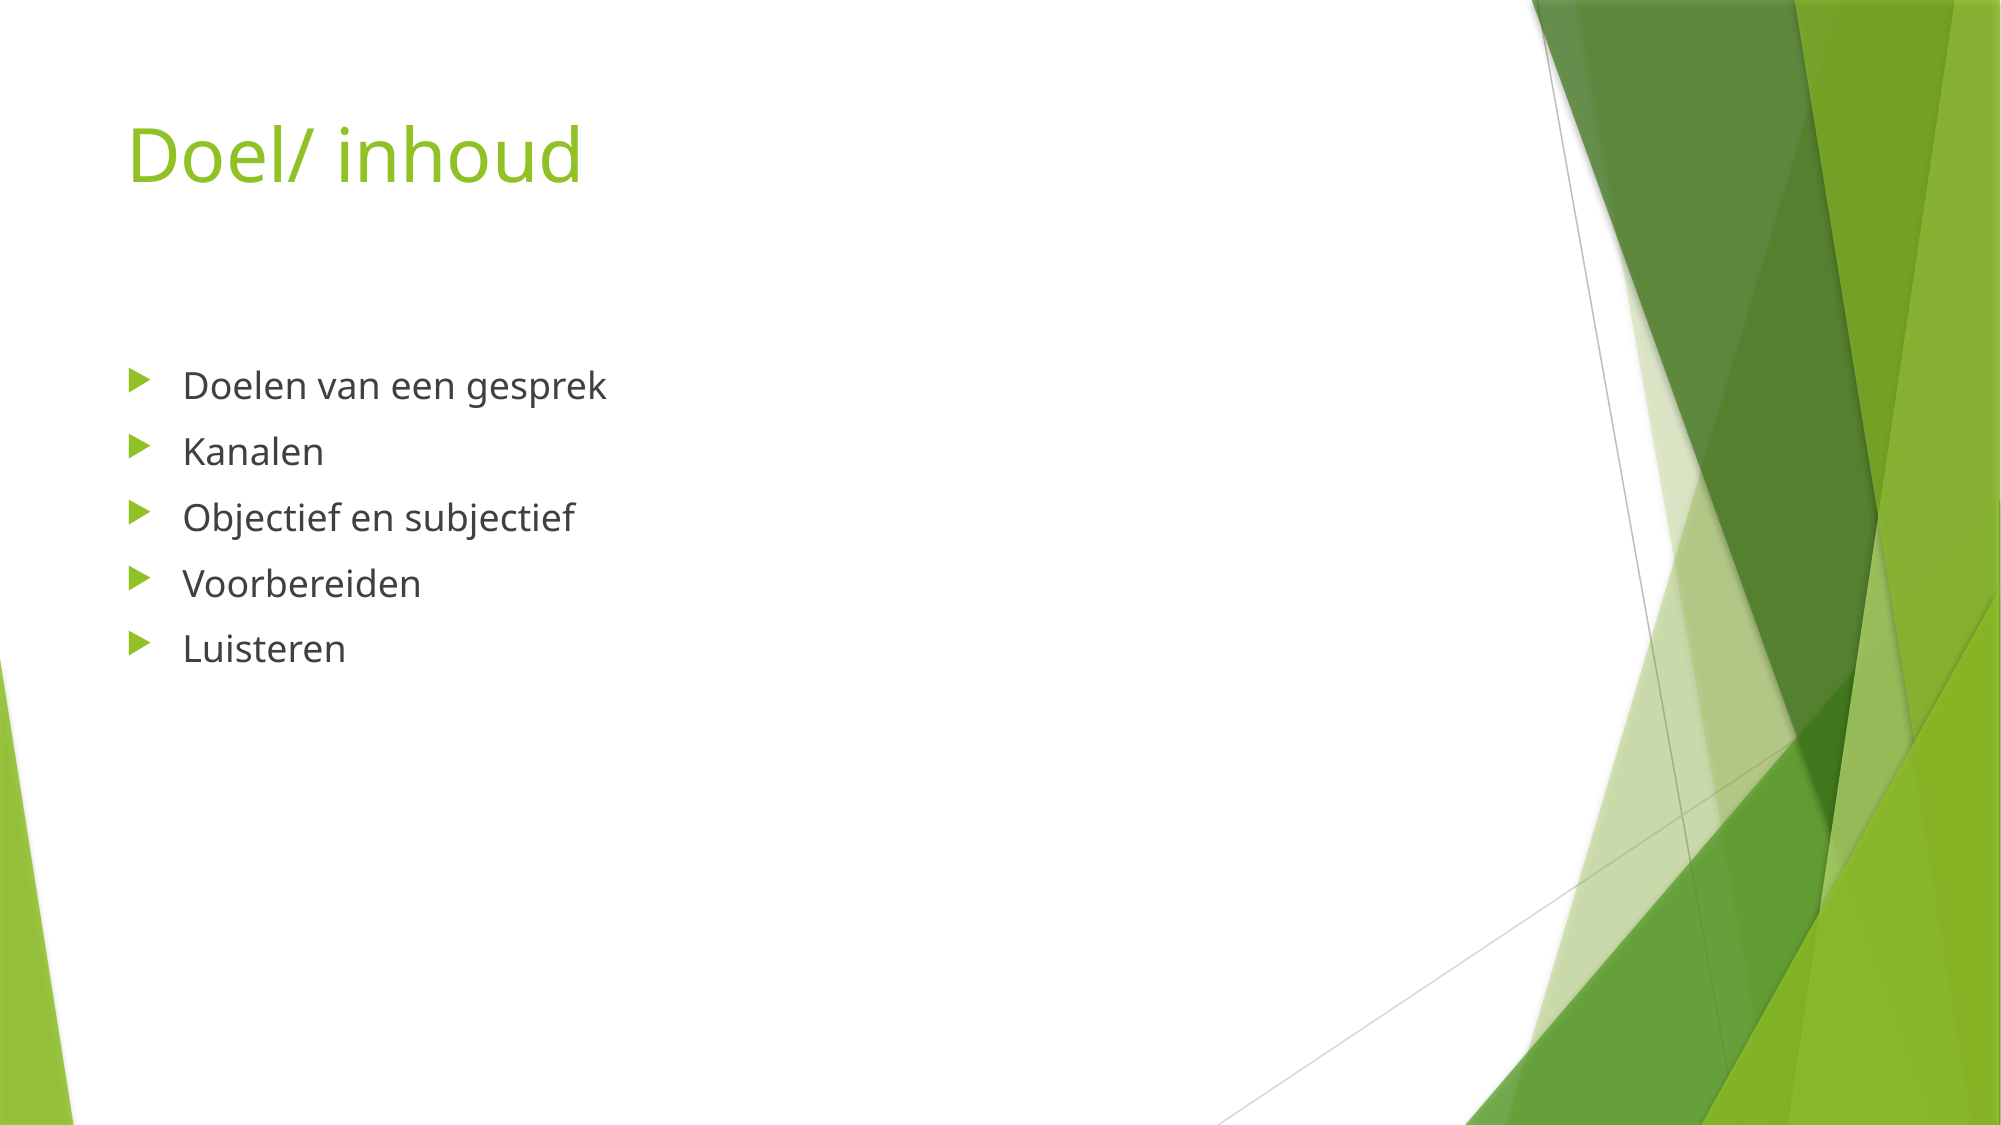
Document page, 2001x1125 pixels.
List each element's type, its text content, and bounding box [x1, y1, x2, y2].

title Doel/ inhoud [111, 99, 1522, 317]
list Doelen van een gesprek Kanalen Objectief en subjectief Voorbereiden Luisteren [111, 354, 1522, 992]
